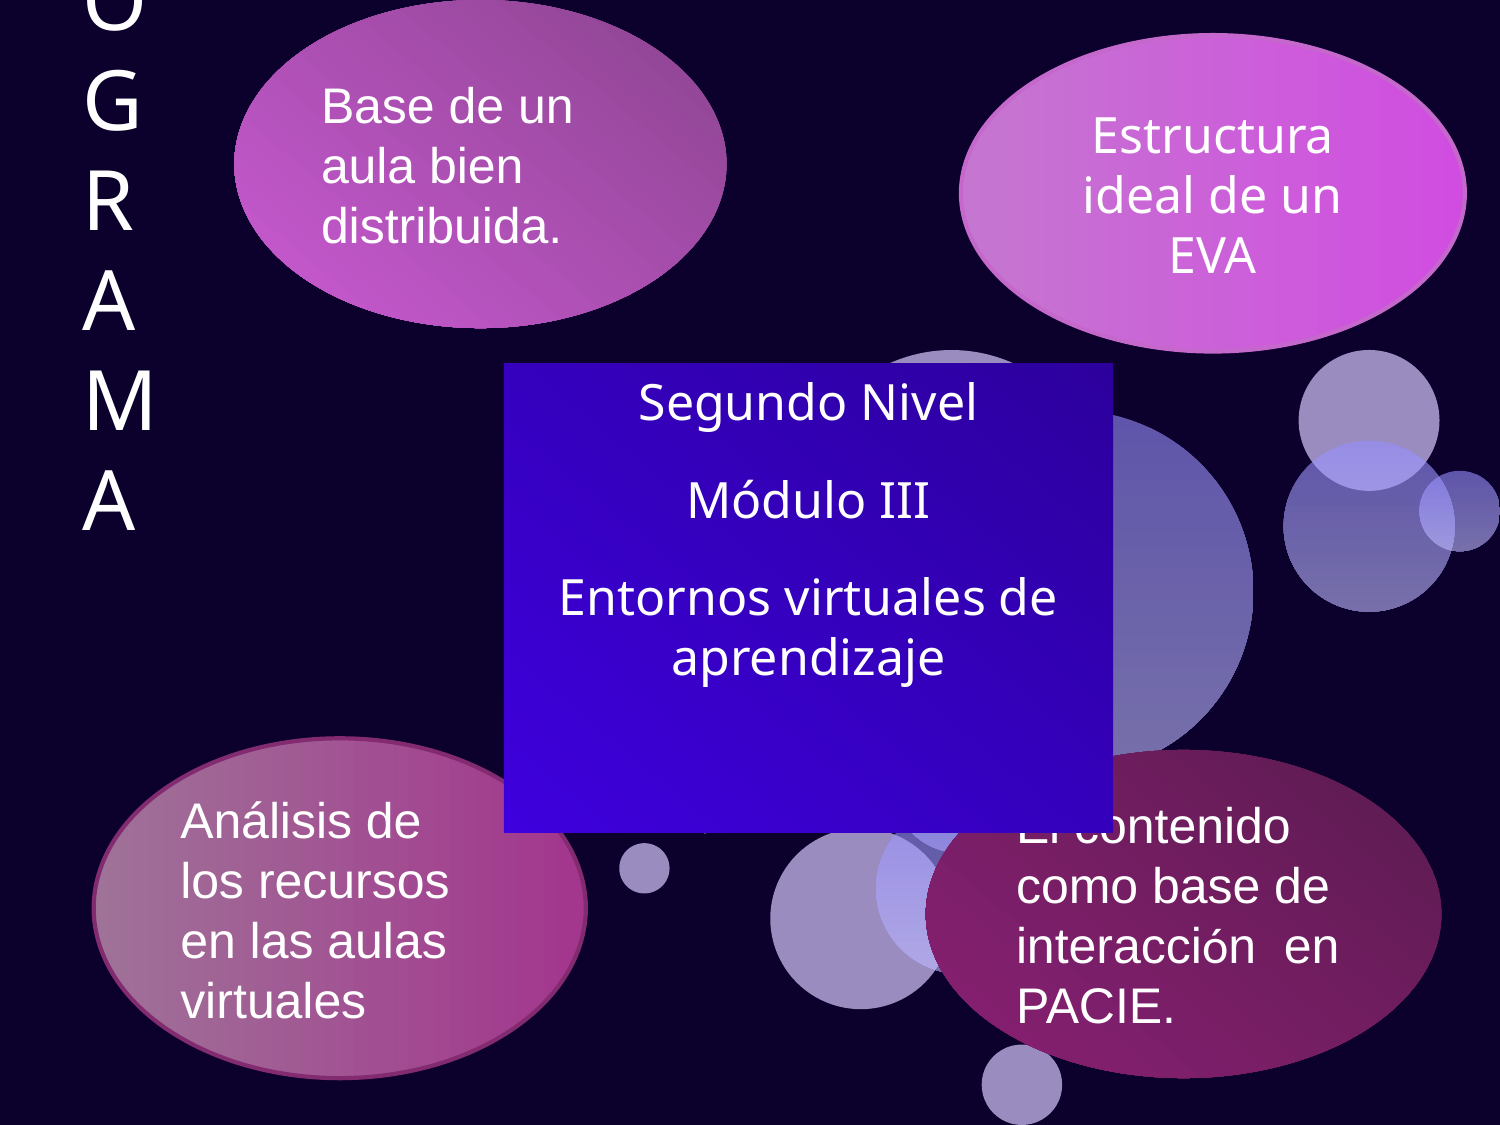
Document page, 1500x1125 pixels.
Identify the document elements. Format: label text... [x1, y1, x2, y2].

text_box El contenido como base de interacción en PACIE. [925, 749, 1442, 1079]
title PROGRAMA [75, 62, 188, 563]
list Segundo Nivel Módulo III Entornos virtuales de aprendizaje [503, 363, 1114, 833]
text_box Análisis de los recursos en las aulas virtuales [91, 736, 588, 1081]
text_box Estructura ideal de un EVA [958, 32, 1467, 354]
text_box Base de un aula bien distribuida. [234, 0, 727, 329]
